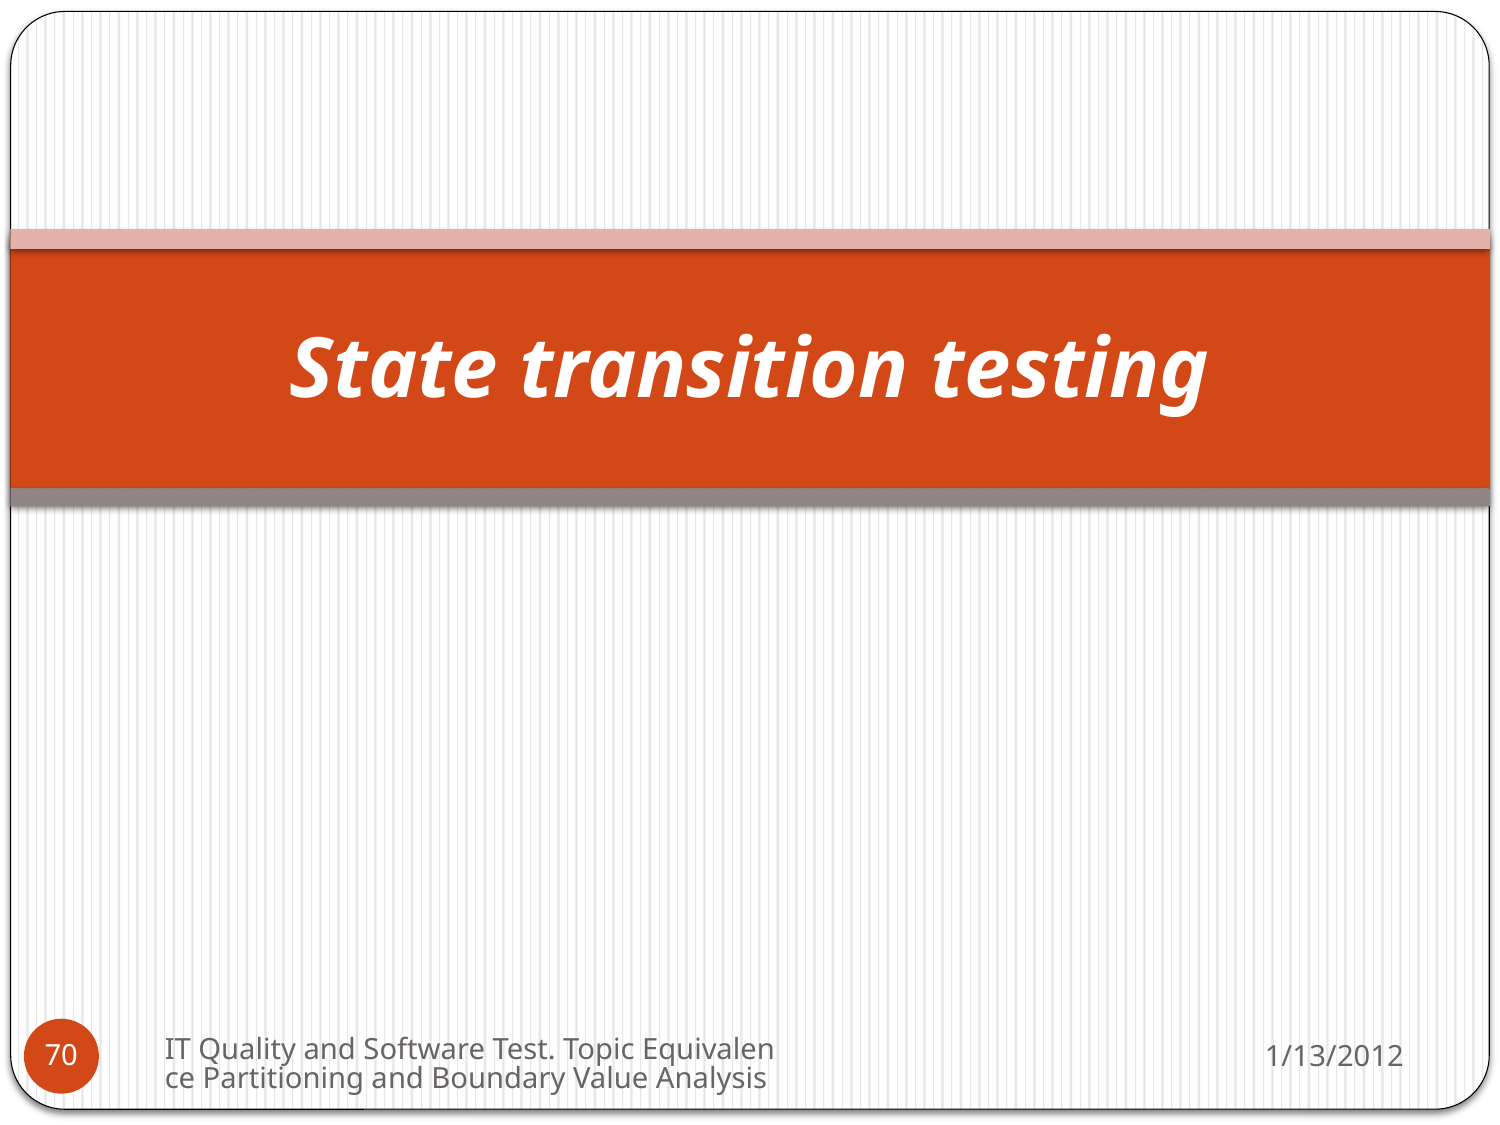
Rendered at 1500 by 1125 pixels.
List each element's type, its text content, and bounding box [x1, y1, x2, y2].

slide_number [1012, 1015, 1419, 1094]
slide_number 70 [23, 1018, 99, 1094]
footer IT Quality and Software Test. Topic Equivalence Partitioning and Boundary Value Analysis [150, 1012, 800, 1088]
title State transition testing [75, 247, 1425, 489]
